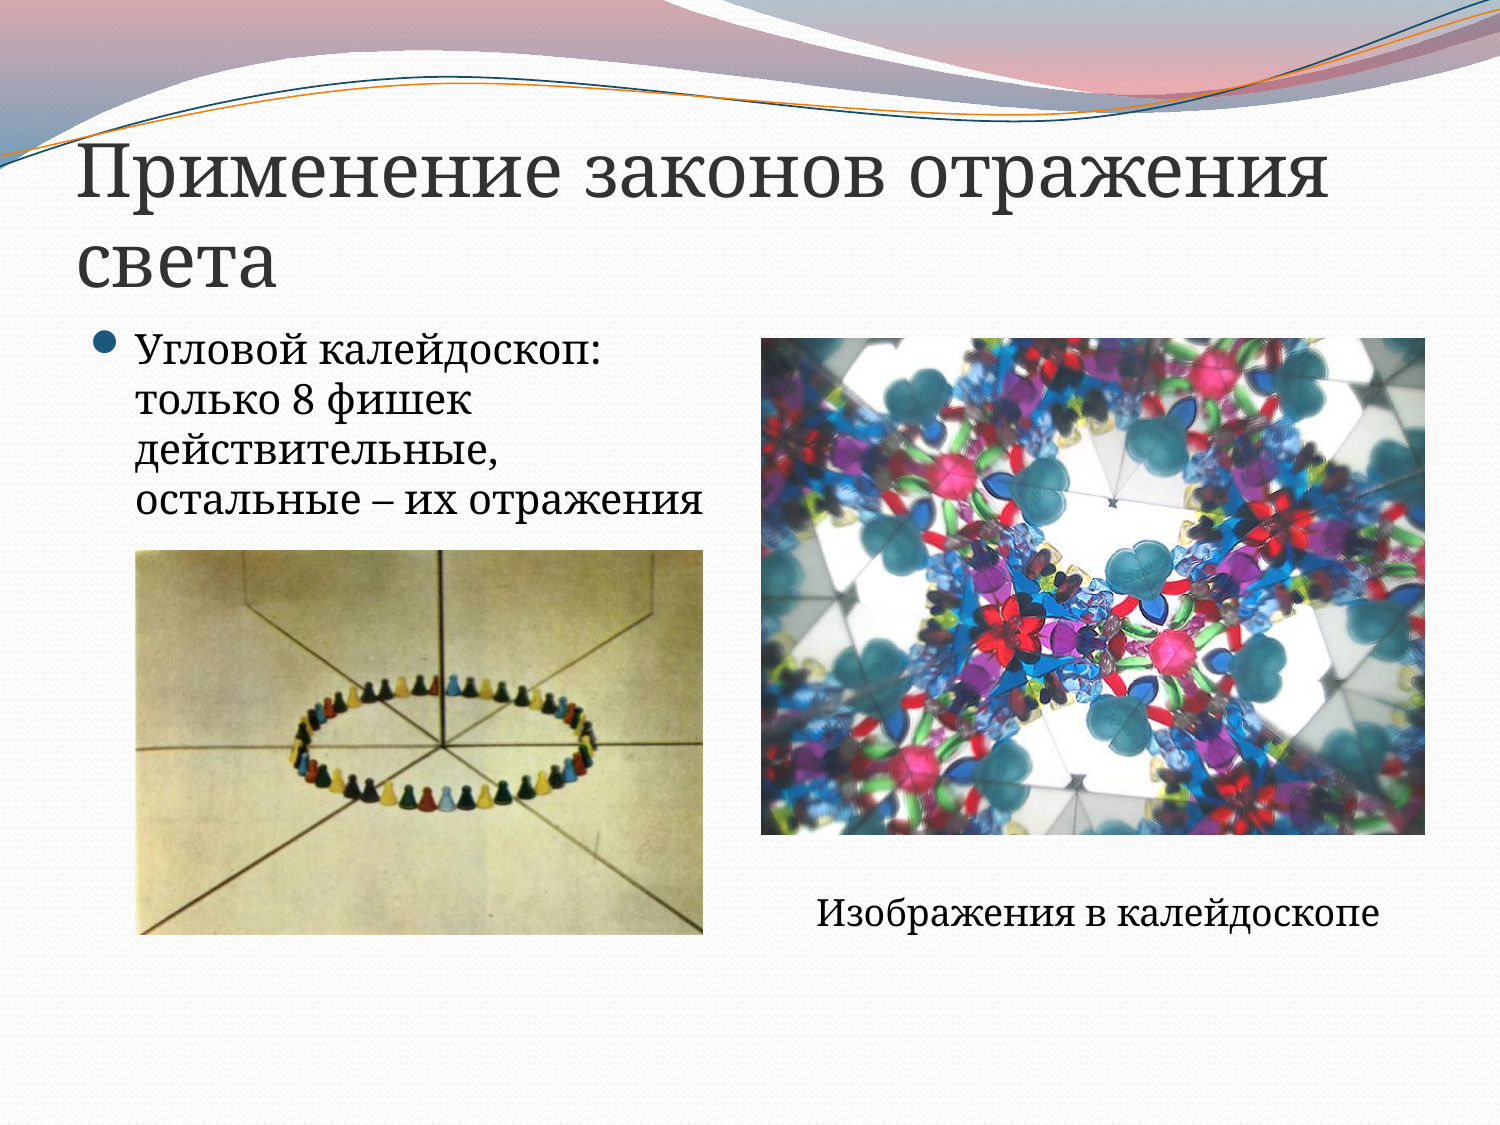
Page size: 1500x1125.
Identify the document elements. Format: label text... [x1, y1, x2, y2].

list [761, 337, 1425, 836]
list Угловой калейдоскоп: только 8 фишек действительные, остальные – их отражения [75, 314, 738, 1043]
picture [135, 550, 704, 935]
title Применение законов отражения света [75, 115, 1425, 303]
text_box Изображения в калейдоскопе [773, 881, 1424, 942]
